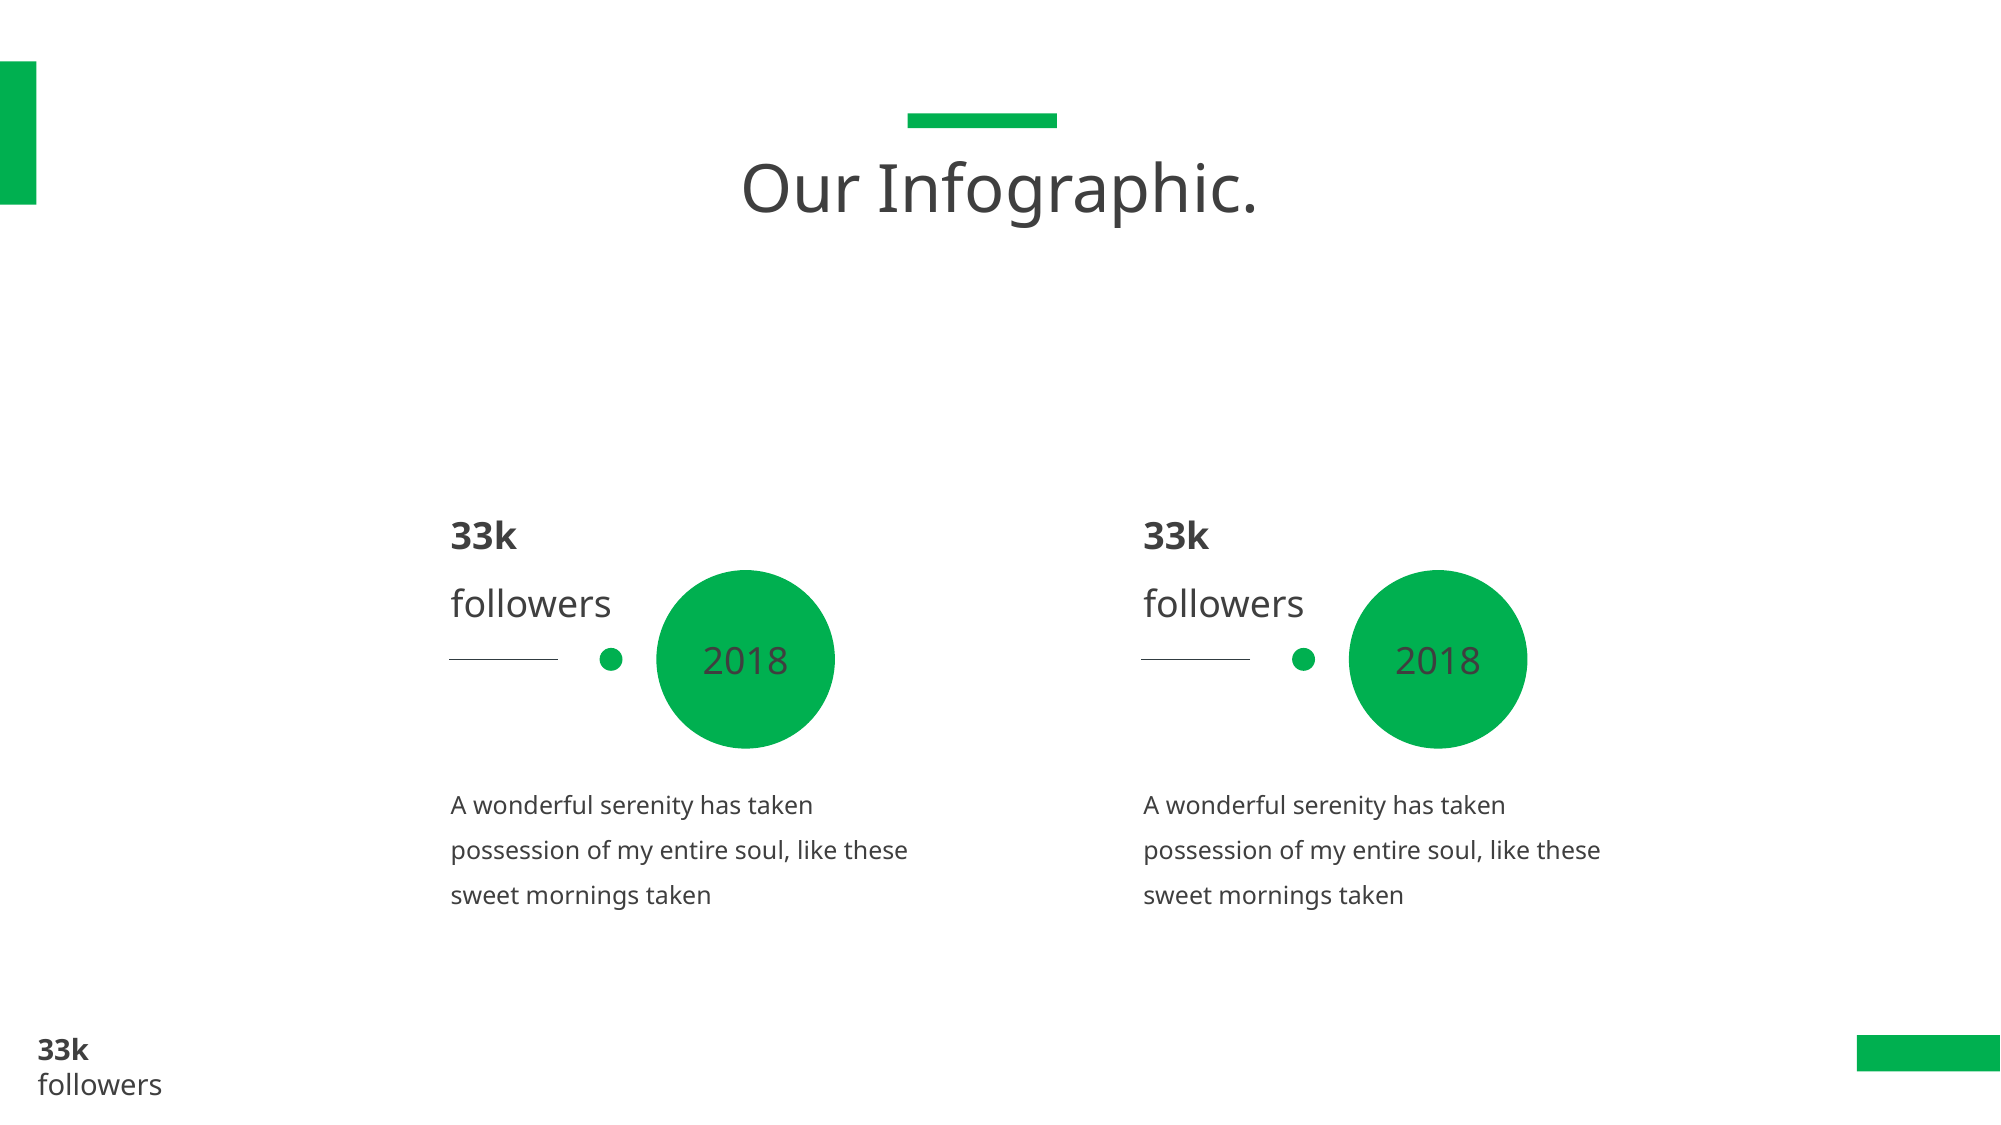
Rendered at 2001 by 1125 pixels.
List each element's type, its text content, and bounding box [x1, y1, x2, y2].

text_box Our Infographic. [465, 138, 1535, 233]
text_box 33k followers [22, 1023, 315, 1109]
text_box [0, 60, 37, 206]
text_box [435, 482, 958, 914]
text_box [1128, 482, 1651, 914]
text_box [907, 112, 1058, 129]
text_box [1856, 1034, 2000, 1073]
